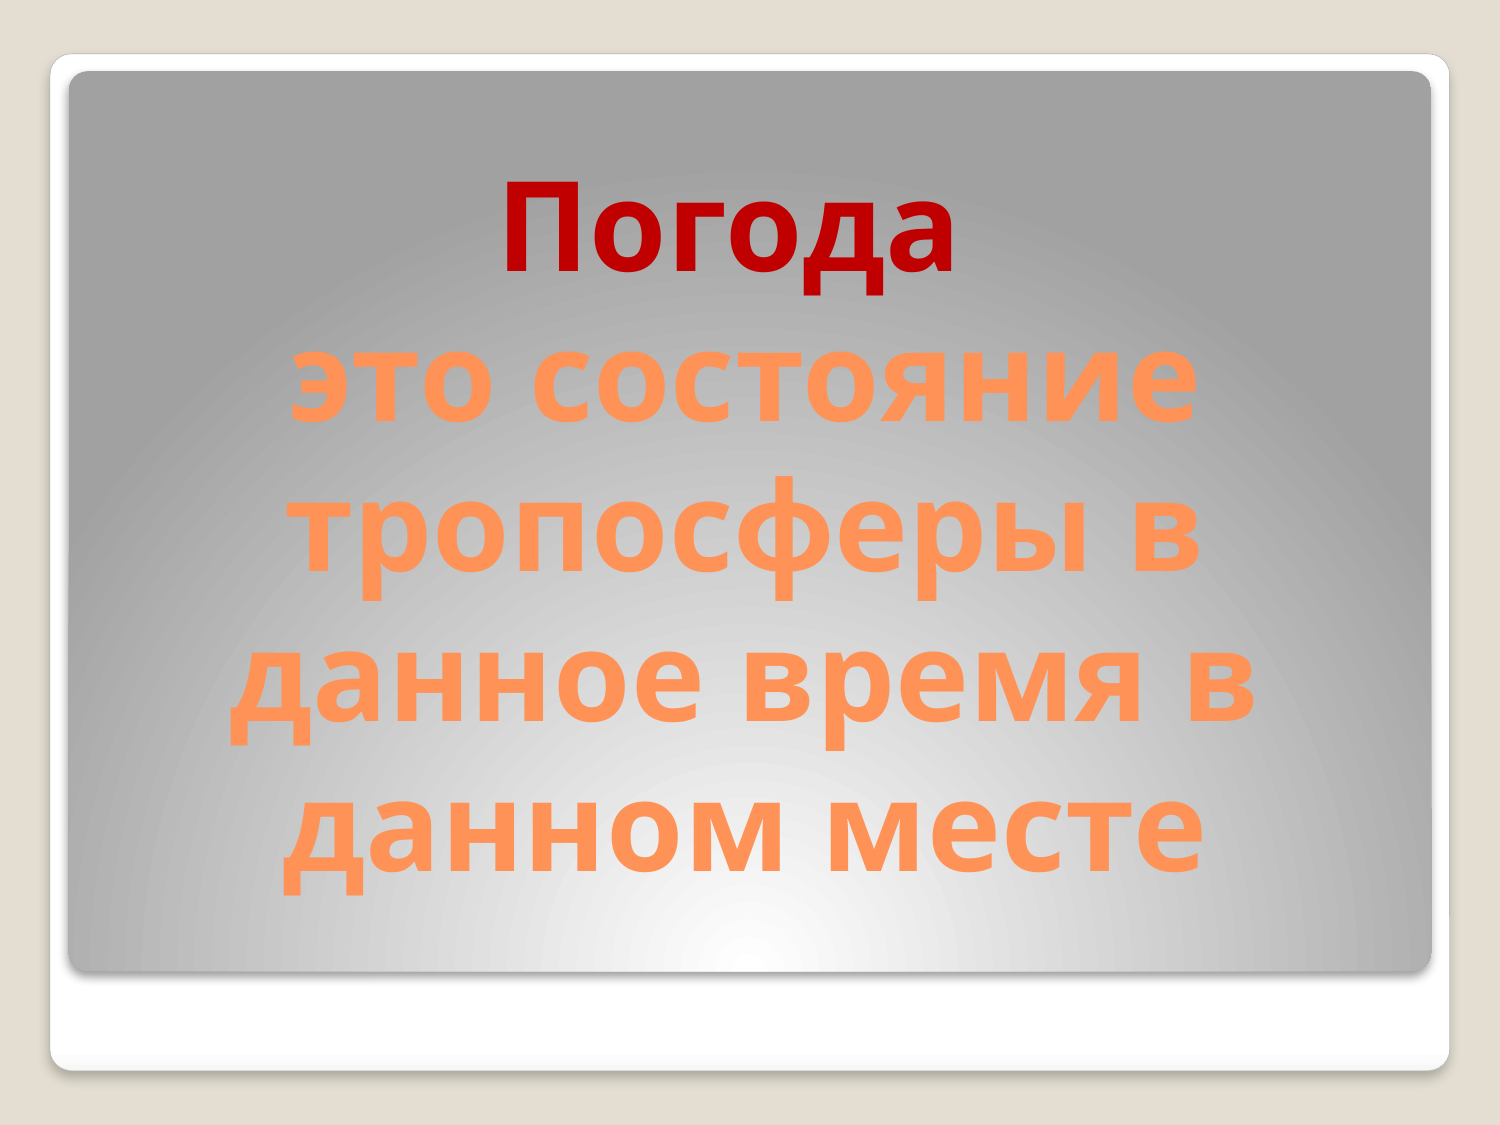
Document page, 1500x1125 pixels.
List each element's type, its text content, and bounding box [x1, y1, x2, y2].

title Погода это состояние тропосферы в данное время в данном месте [70, 269, 1421, 905]
